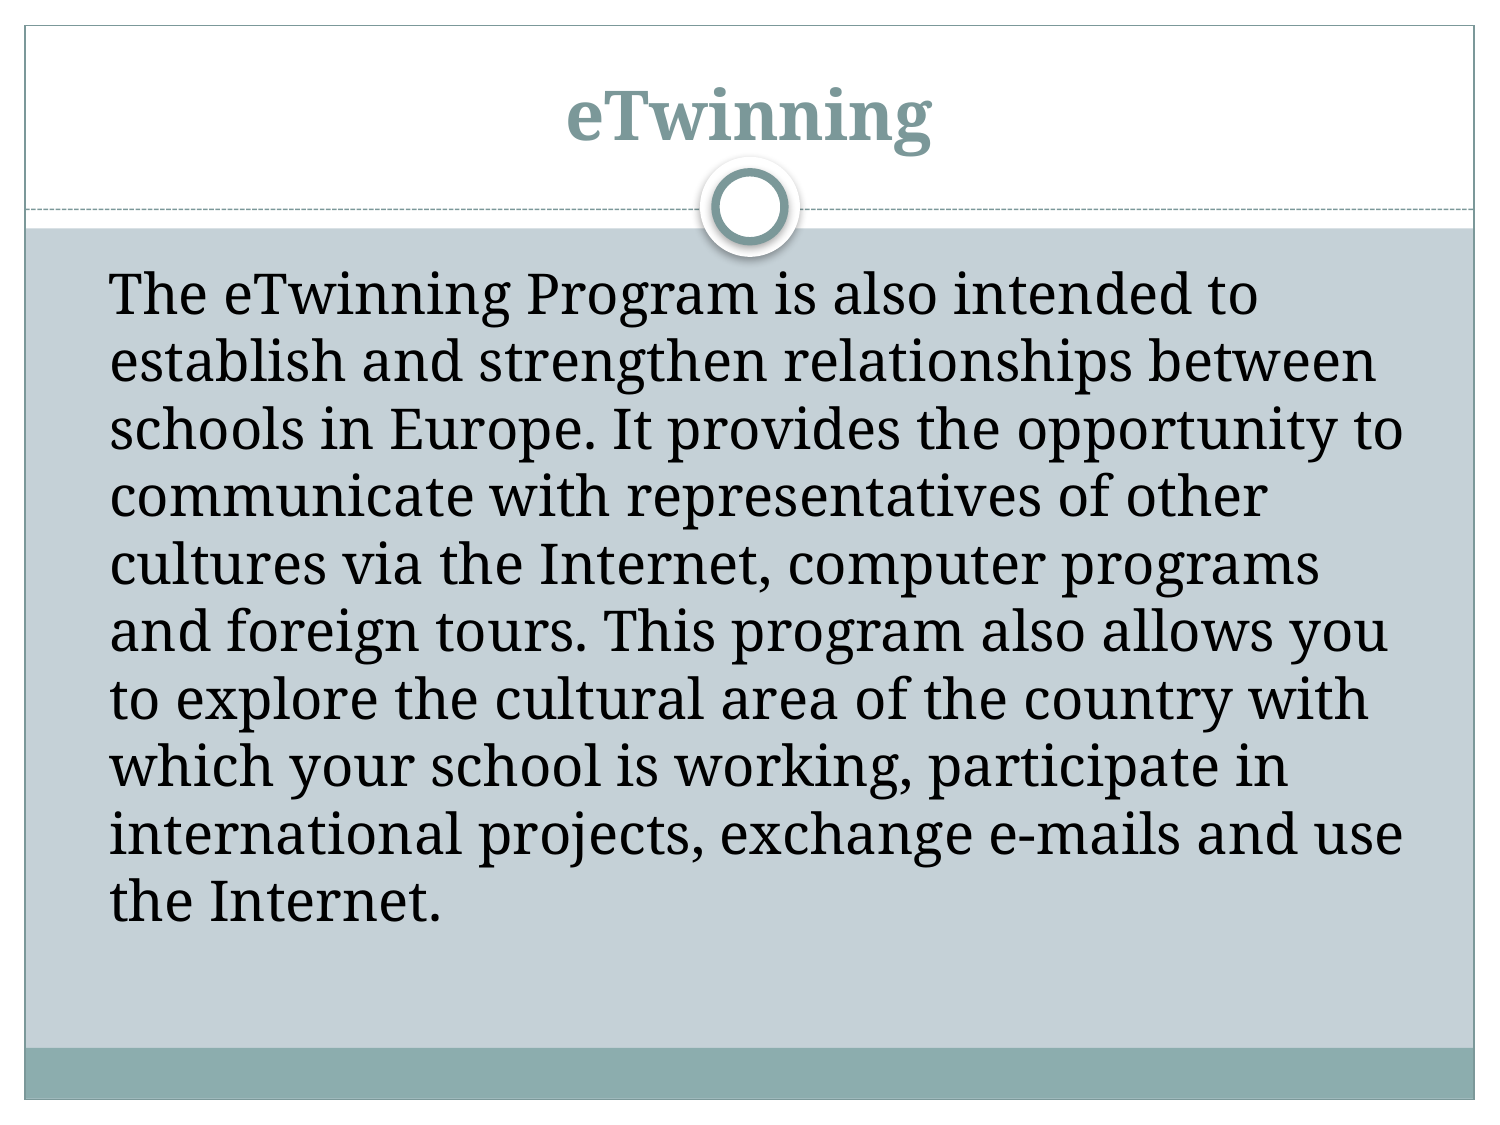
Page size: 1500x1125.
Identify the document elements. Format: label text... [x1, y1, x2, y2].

list The eTwinning Program is also intended to establish and strengthen relationships between schools in Europe. It provides the opportunity to communicate with representatives of other cultures via the Internet, computer programs and foreign tours. This program also allows you to explore the cultural area of ​​the country with which your school is working, participate in international projects, exchange e-mails and use the Internet. [49, 250, 1445, 1001]
title eTwinning [49, 37, 1450, 162]
